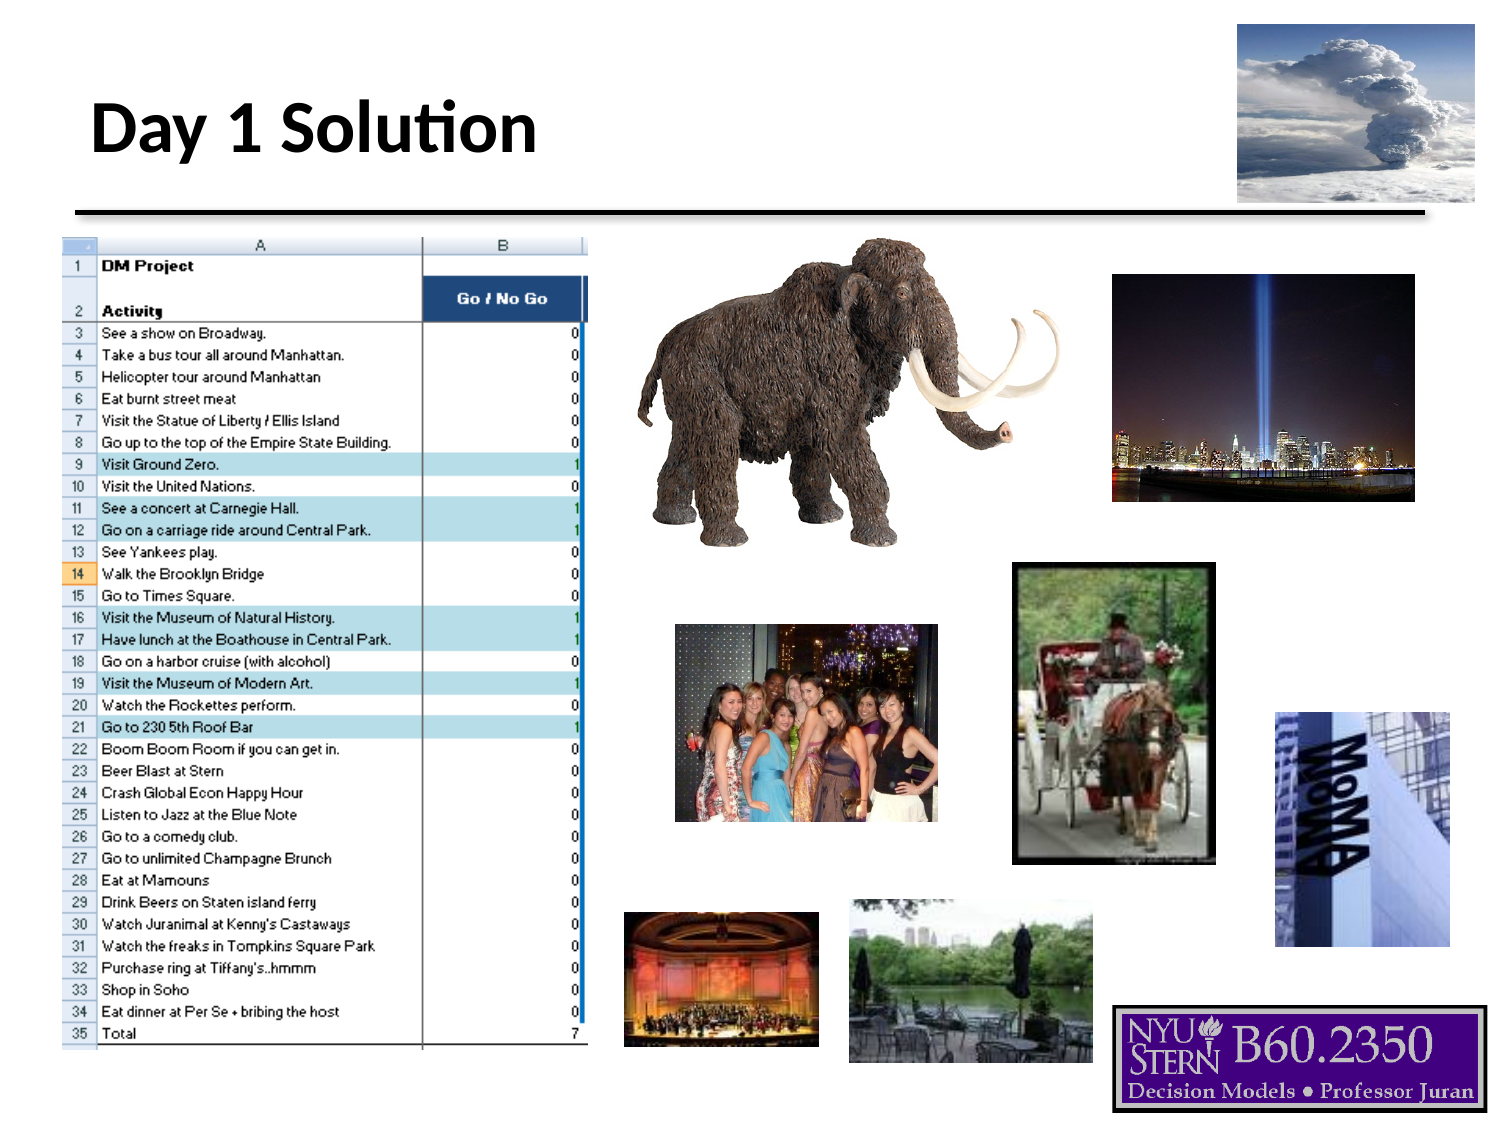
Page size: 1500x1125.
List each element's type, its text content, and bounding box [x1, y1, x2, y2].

picture [1237, 24, 1475, 203]
picture [849, 899, 1093, 1063]
picture [1274, 712, 1451, 947]
picture [62, 237, 588, 1051]
picture [674, 624, 938, 823]
picture [637, 237, 1065, 548]
picture [1112, 1005, 1488, 1113]
picture [1012, 562, 1216, 866]
picture [1112, 274, 1415, 502]
picture [624, 912, 819, 1048]
title Day 1 Solution [75, 45, 1425, 200]
